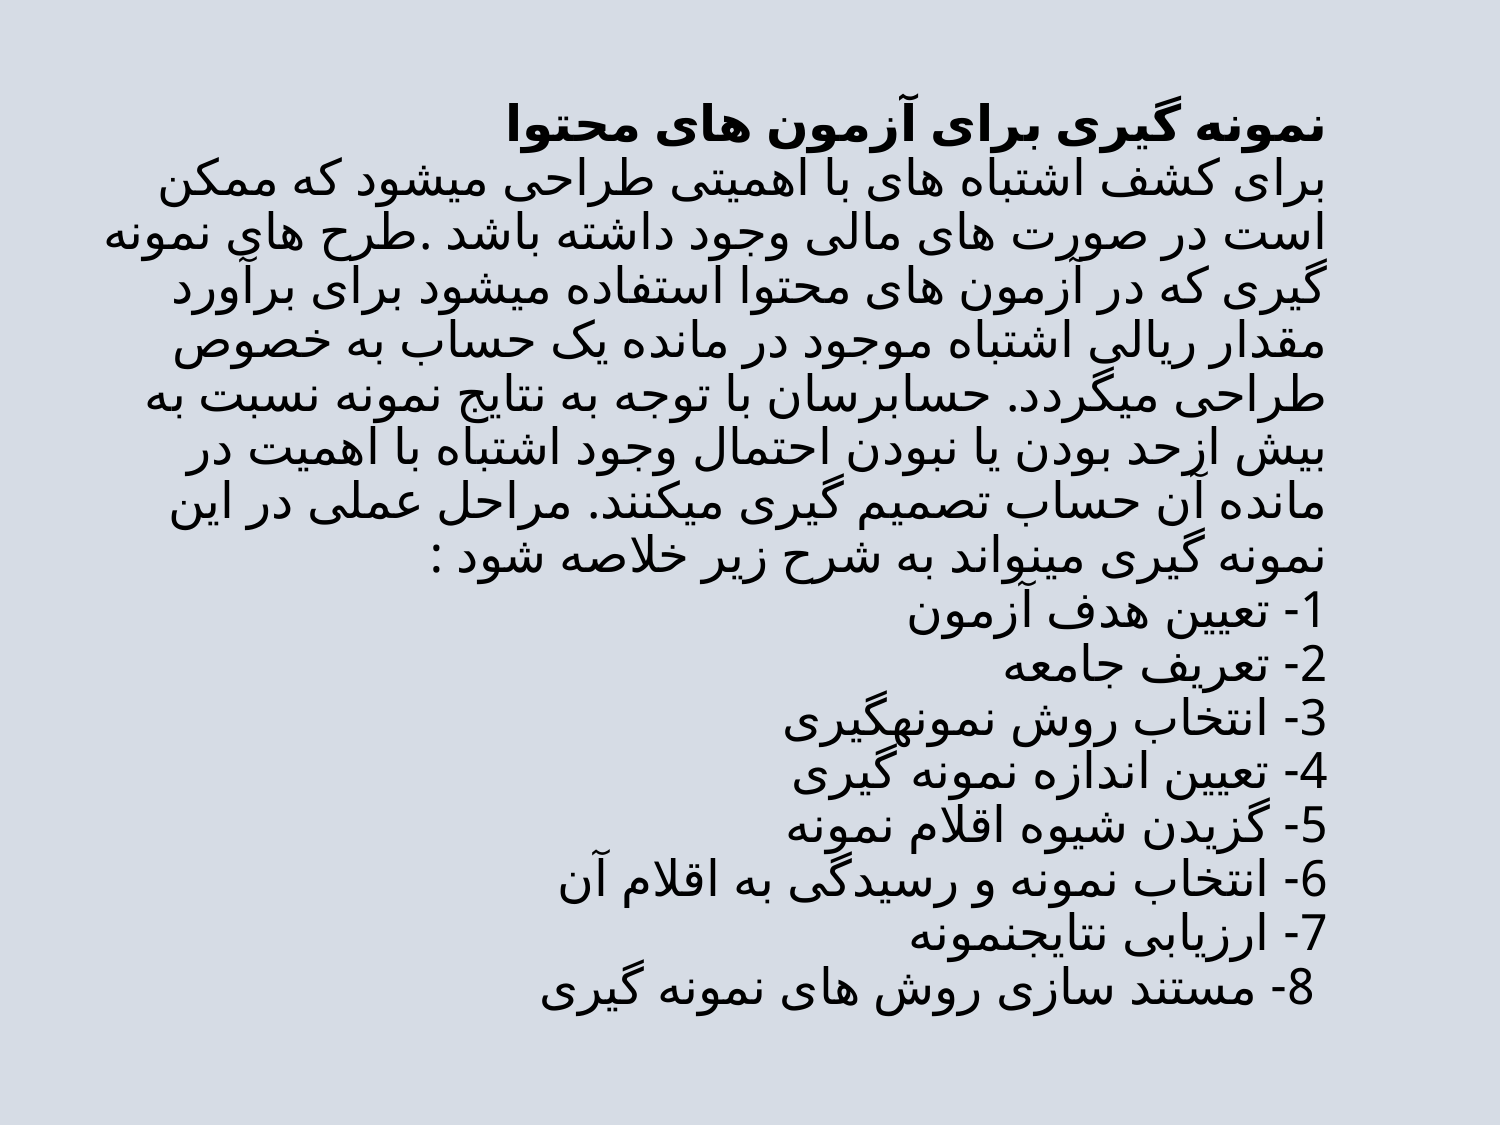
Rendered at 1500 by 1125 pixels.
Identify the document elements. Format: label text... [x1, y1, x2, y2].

title نمونه گیری برای آزمون های محتوا برای کشف اشتباه های با اهمیتی طراحی میشود که ممکن است در صورت های مالی وجود داشته باشد .طرح های نمونه گیری که در آزمون های محتوا استفاده میشود برای برآورد مقدار ریالی اشتباه موجود در مانده یک حساب به خصوص طراحی میگردد. حسابرسان با توجه به نتایج نمونه نسبت به بیش ازحد بودن یا نبودن احتمال وجود اشتباه با اهمیت در مانده آن حساب تصمیم گیری میکنند. مراحل عملی در این نمونه گیری مینواند به شرح زیر خلاصه شود : 1- تعیین هدف آزمون 2- تعریف جامعه 3- انتخاب روش نمونهگیری 4- تعیین اندازه نمونه گیری 5- گزیدن شیوه اقلام نمونه 6- انتخاب نمونه و رسیدگی به اقلام آن 7- ارزیابی نتایجنمونه 8- مستند سازی روش های نمونه گیری [82, 82, 1343, 1092]
